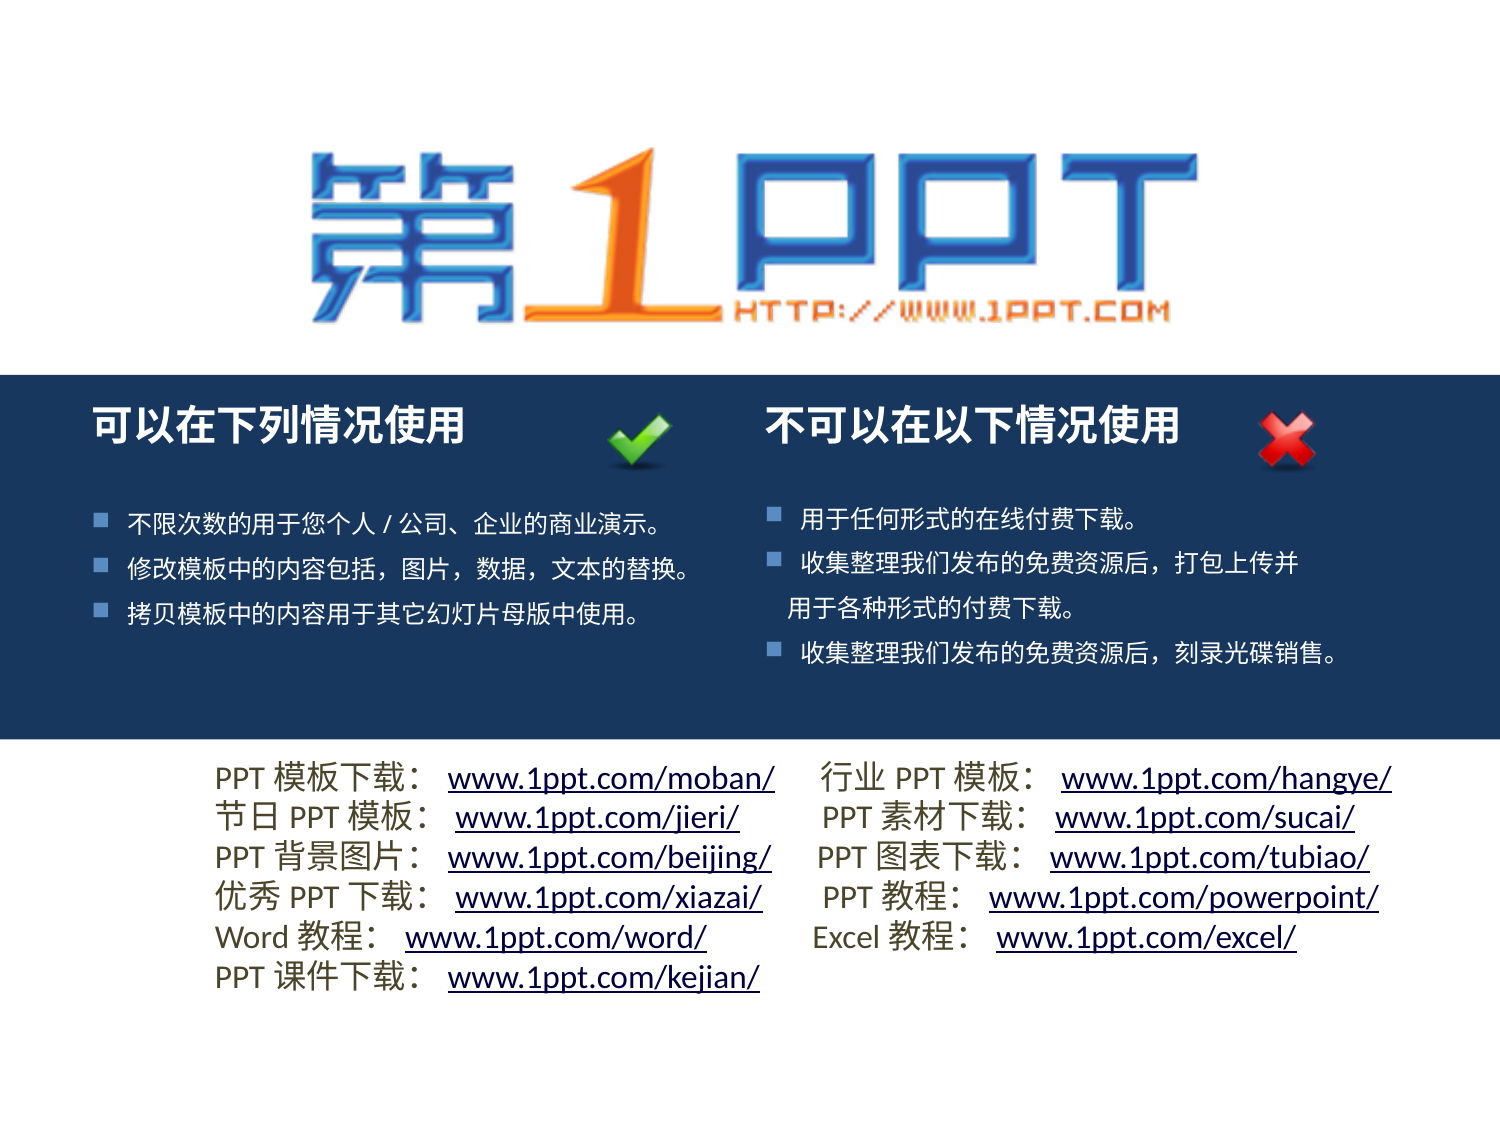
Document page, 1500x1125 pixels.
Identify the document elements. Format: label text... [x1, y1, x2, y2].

text_box [0, 374, 1500, 740]
picture [134, 15, 1400, 473]
text_box 可以在下列情况使用 不限次数的用于您个人/公司、企业的商业演示。 修改模板中的内容包括，图片，数据，文本的替换。 拷贝模板中的内容用于其它幻灯片母版中使用。 [76, 391, 750, 716]
text_box PPT模板下载：www.1ppt.com/moban/ 行业PPT模板：www.1ppt.com/hangye/ 节日PPT模板：www.1ppt.com/jieri/ PPT素材下载：www.1ppt.com/sucai/ PPT背景图片：www.1ppt.com/beijing/ PPT图表下载：www.1ppt.com/tubiao/ 优秀PPT下载：www.1ppt.com/xiazai/ PPT教程：www.1ppt.com/powerpoint/ Word教程：www.1ppt.com/word/ Excel教程：www.1ppt.com/excel/ PPT课件下载：www.1ppt.com/kejian/ [198, 740, 1500, 1096]
text_box 不可以在以下情况使用 用于任何形式的在线付费下载。 收集整理我们发布的免费资源后，打包上传并 用于各种形式的付费下载。 收集整理我们发布的免费资源后，刻录光碟销售。 [750, 391, 1424, 716]
